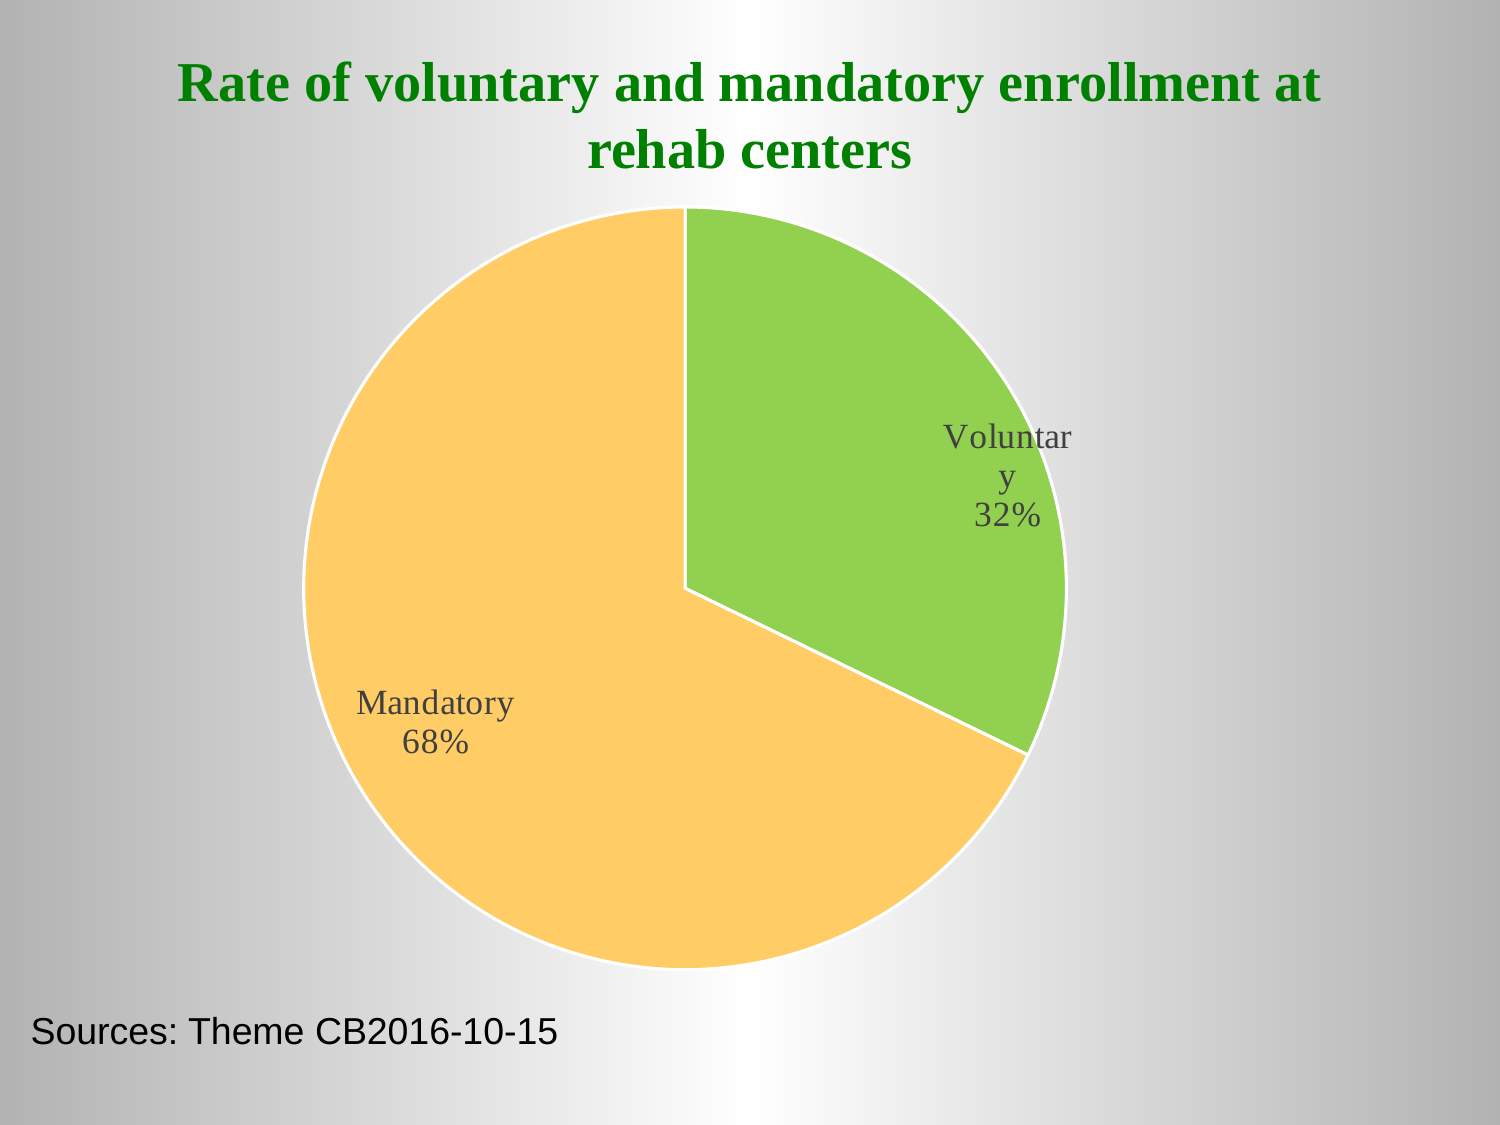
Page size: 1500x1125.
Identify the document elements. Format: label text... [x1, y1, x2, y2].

title Rate of voluntary and mandatory enrollment at rehab centers [112, 37, 1388, 188]
chart [174, 189, 1326, 986]
text_box Sources: Theme CB2016-10-15 [15, 999, 573, 1060]
